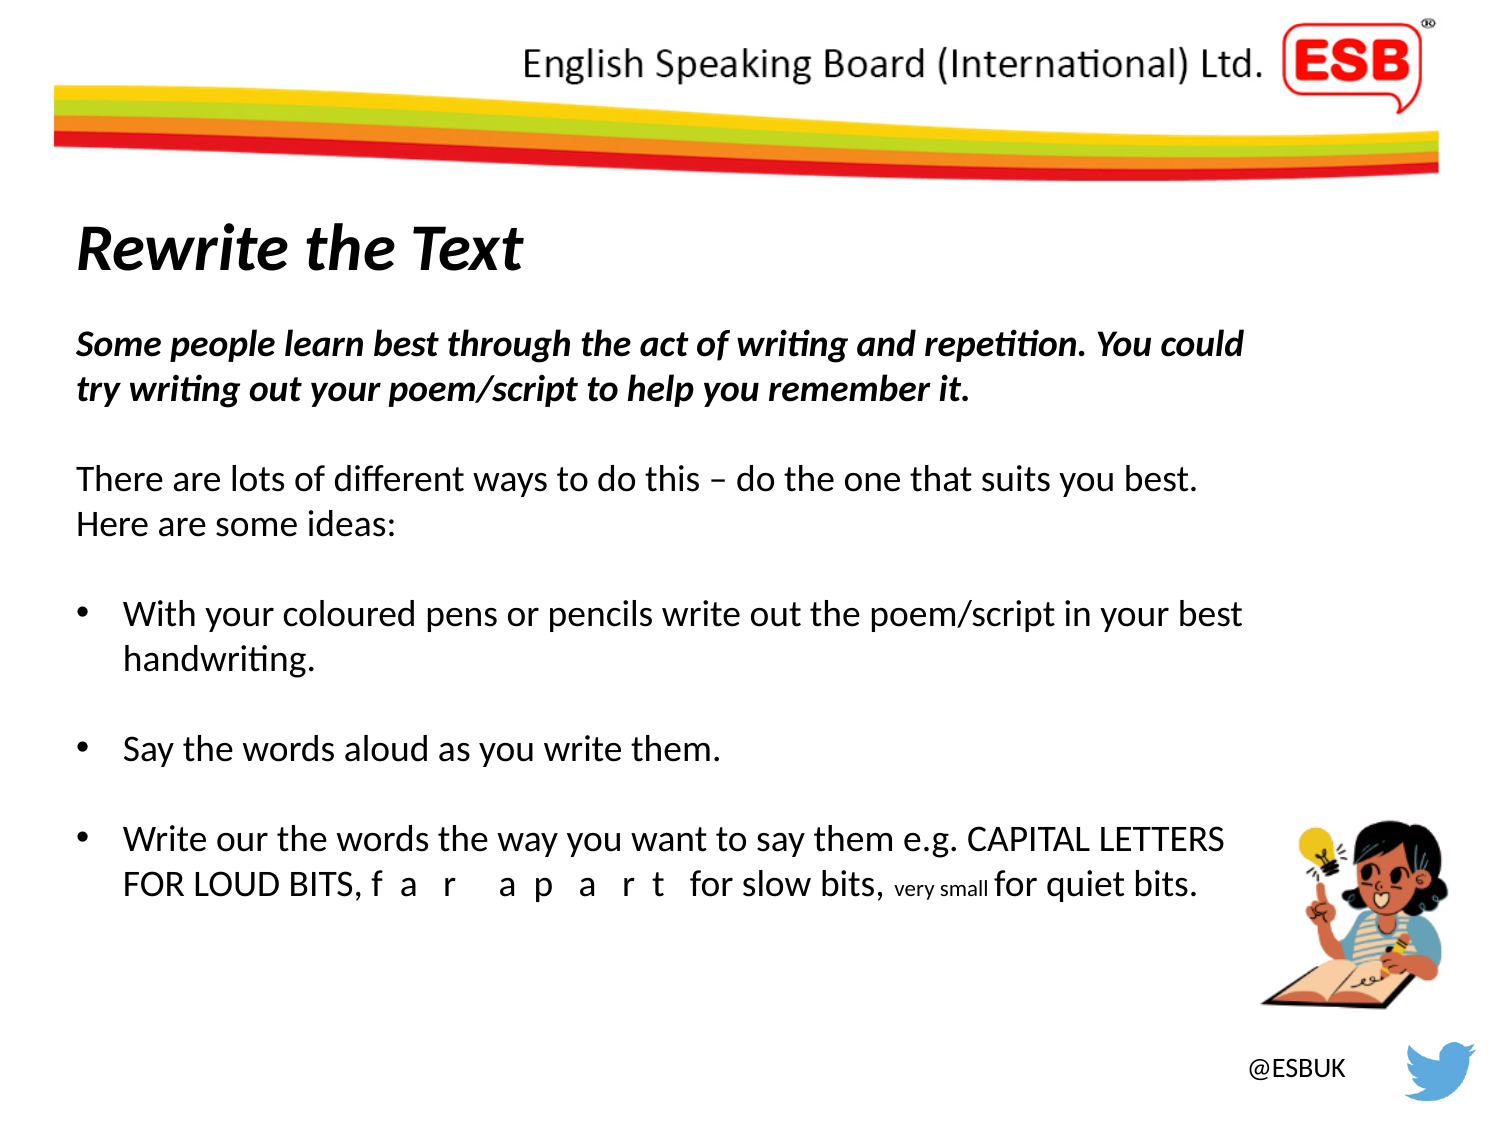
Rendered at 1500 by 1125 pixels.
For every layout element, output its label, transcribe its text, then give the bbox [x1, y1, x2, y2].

picture [1259, 814, 1468, 1028]
picture [0, 0, 1500, 189]
text_box Rewrite the Text [61, 196, 812, 292]
text_box Some people learn best through the act of writing and repetition. You could try writing out your poem/script to help you remember it. There are lots of different ways to do this – do the one that suits you best. Here are some ideas: With your coloured pens or pencils write out the poem/script in your best handwriting. Say the words aloud as you write them. Write our the words the way you want to say them e.g. CAPITAL LETTERS FOR LOUD BITS, f a r a p a r t for slow bits, very small for quiet bits. [61, 311, 1294, 1002]
picture [1404, 1042, 1476, 1101]
